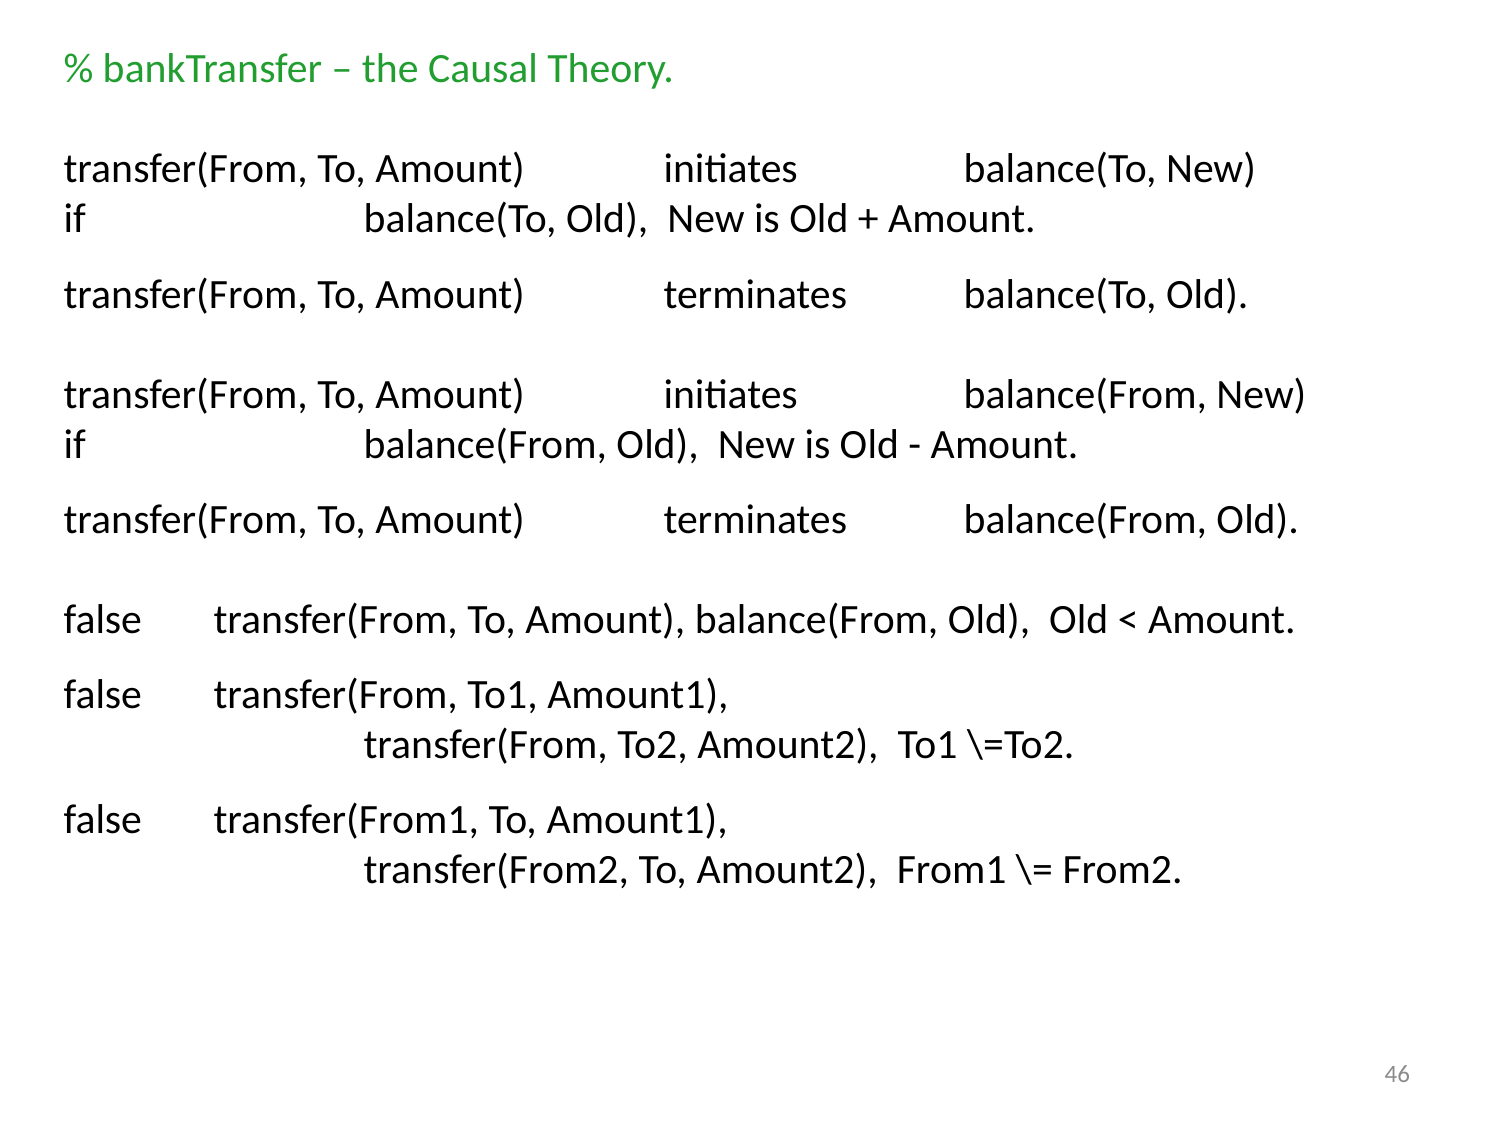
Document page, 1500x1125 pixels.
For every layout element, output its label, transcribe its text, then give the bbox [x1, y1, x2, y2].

text_box % bankTransfer – the Causal Theory. transfer(From, To, Amount) initiates balance(To, New) if balance(To, Old), New is Old + Amount. transfer(From, To, Amount) terminates balance(To, Old). transfer(From, To, Amount) initiates balance(From, New) if balance(From, Old), New is Old - Amount. transfer(From, To, Amount) terminates balance(From, Old). false transfer(From, To, Amount), balance(From, Old), Old < Amount. false transfer(From, To1, Amount1), transfer(From, To2, Amount2), To1 \=To2. false transfer(From1, To, Amount1), transfer(From2, To, Amount2), From1 \= From2. [48, 33, 1500, 900]
slide_number 46 [1074, 1042, 1425, 1103]
